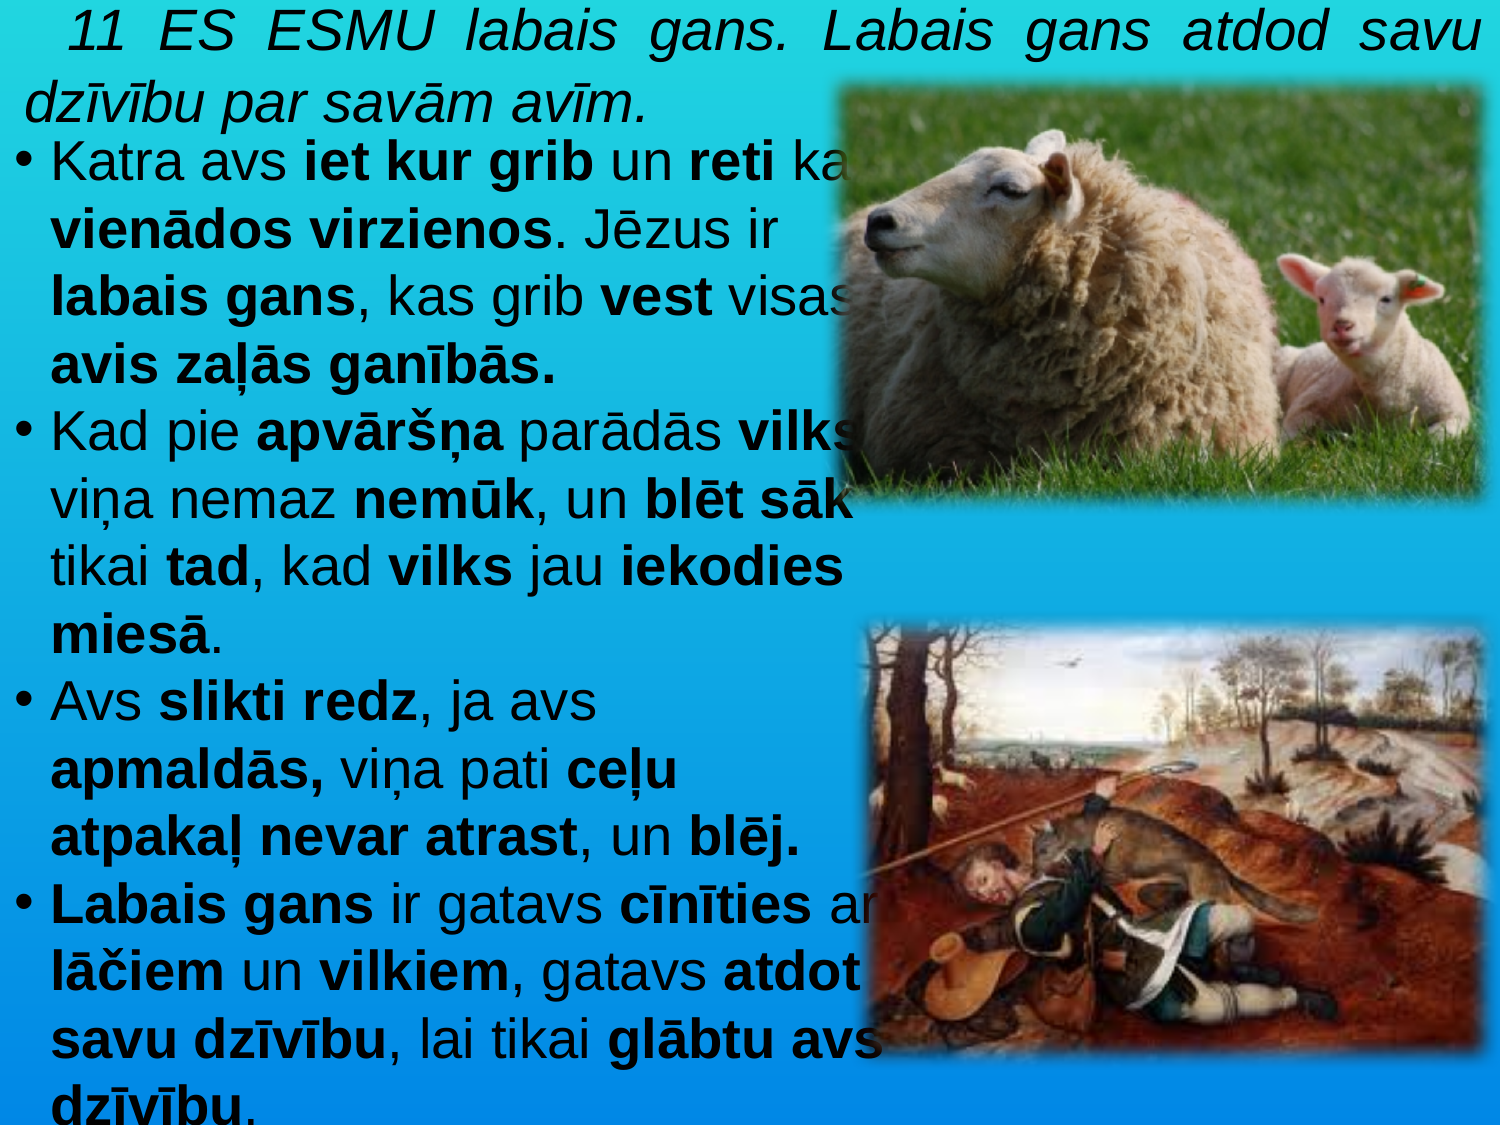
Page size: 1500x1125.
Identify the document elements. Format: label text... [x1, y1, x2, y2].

picture [820, 66, 1500, 517]
text_box Katra avs iet kur grib un reti kad vienādos virzienos. Jēzus ir labais gans, kas grib vest visas avis zaļās ganībās. Kad pie apvāršņa parādās vilks, viņa nemaz nemūk, un blēt sāk tikai tad, kad vilks jau iekodies miesā. Avs slikti redz, ja avs apmaldās, viņa pati ceļu atpakaļ nevar atrast, un blēj. Labais gans ir gatavs cīnīties ar lāčiem un vilkiem, gatavs atdot savu dzīvību, lai tikai glābtu avs dzīvību. [0, 117, 903, 1125]
picture [848, 615, 1500, 1071]
list 11 ES ESMU labais gans. Labais gans atdod savu dzīvību par savām avīm. [0, 0, 1500, 117]
